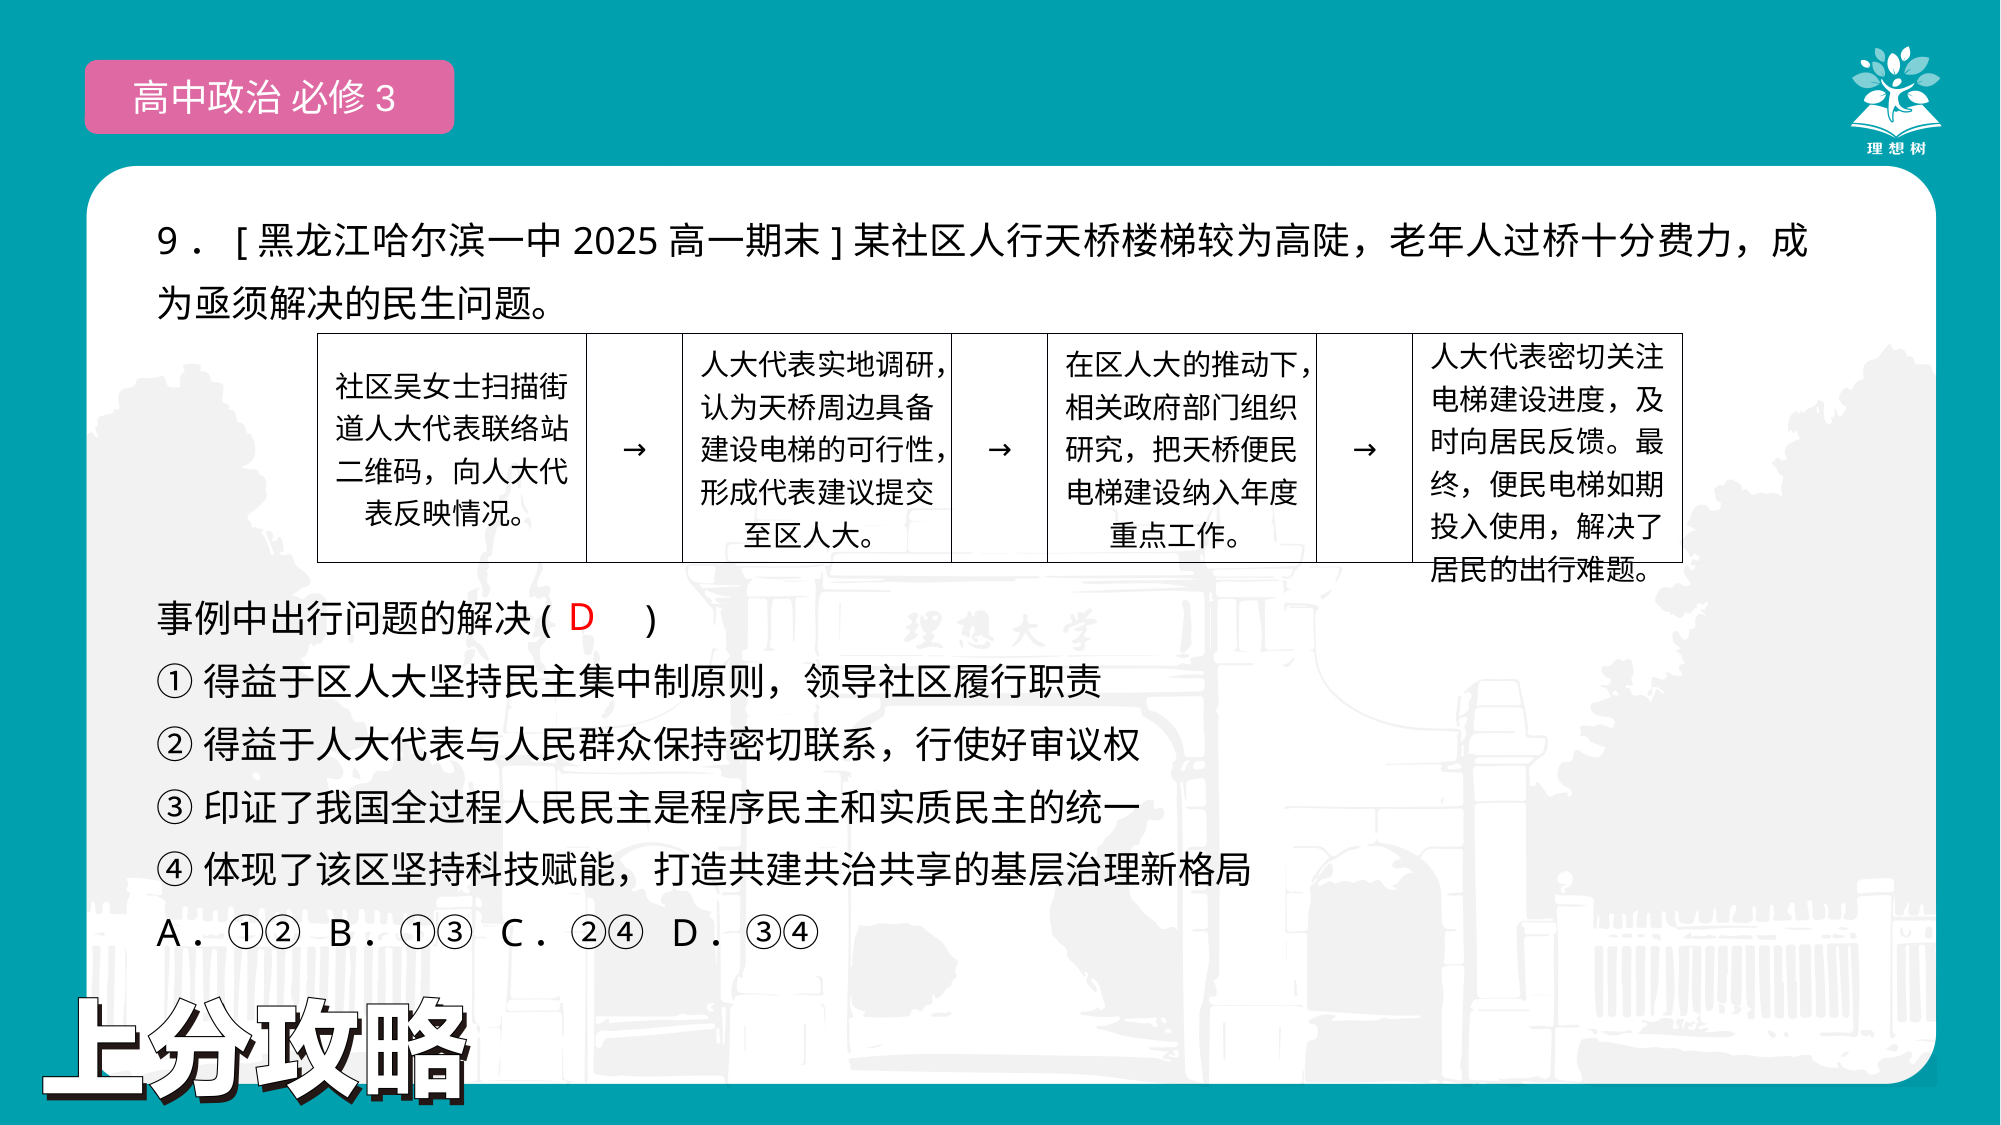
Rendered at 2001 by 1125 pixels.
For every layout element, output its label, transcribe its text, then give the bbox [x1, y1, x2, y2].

table_header 人大代表实地调研，认为天桥周边具备建设电梯的可行性，形成代表建议提交至区人大。 [683, 334, 951, 562]
table_header 在区人大的推动下，相关政府部门组织研究，把天桥便民电梯建设纳入年度重点工作。 [1048, 334, 1316, 562]
table_header → [587, 334, 682, 562]
picture [0, 0, 2001, 1125]
table_header 社区吴女士扫描街道人大代表联络站二维码，向人大代表反映情况。 [318, 334, 586, 562]
table_header → [952, 334, 1047, 562]
text_box D [553, 563, 664, 645]
text_box 9．[黑龙江哈尔滨一中2025高一期末]某社区人行天桥楼梯较为高陡，老年人过桥十分费力，成为亟须解决的民生问题。 事例中出行问题的解决( ) ①得益于区人大坚持民主集中制原则，领导社区履行职责 ②得益于人大代表与人民群众保持密切联系，行使好审议权 ③印证了我国全过程人民民主是程序民主和实质民主的统一 ④体现了该区坚持科技赋能，打造共建共治共享的基层治理新格局 A．①② B．①③ C．②④ D．③④ [141, 191, 1824, 962]
table_header → [1317, 334, 1412, 562]
text_box 高中政治 必修3 [83, 58, 456, 135]
table_header 人大代表密切关注电梯建设进度，及时向居民反馈。最终，便民电梯如期投入使用，解决了居民的出行难题。 [1413, 334, 1682, 562]
